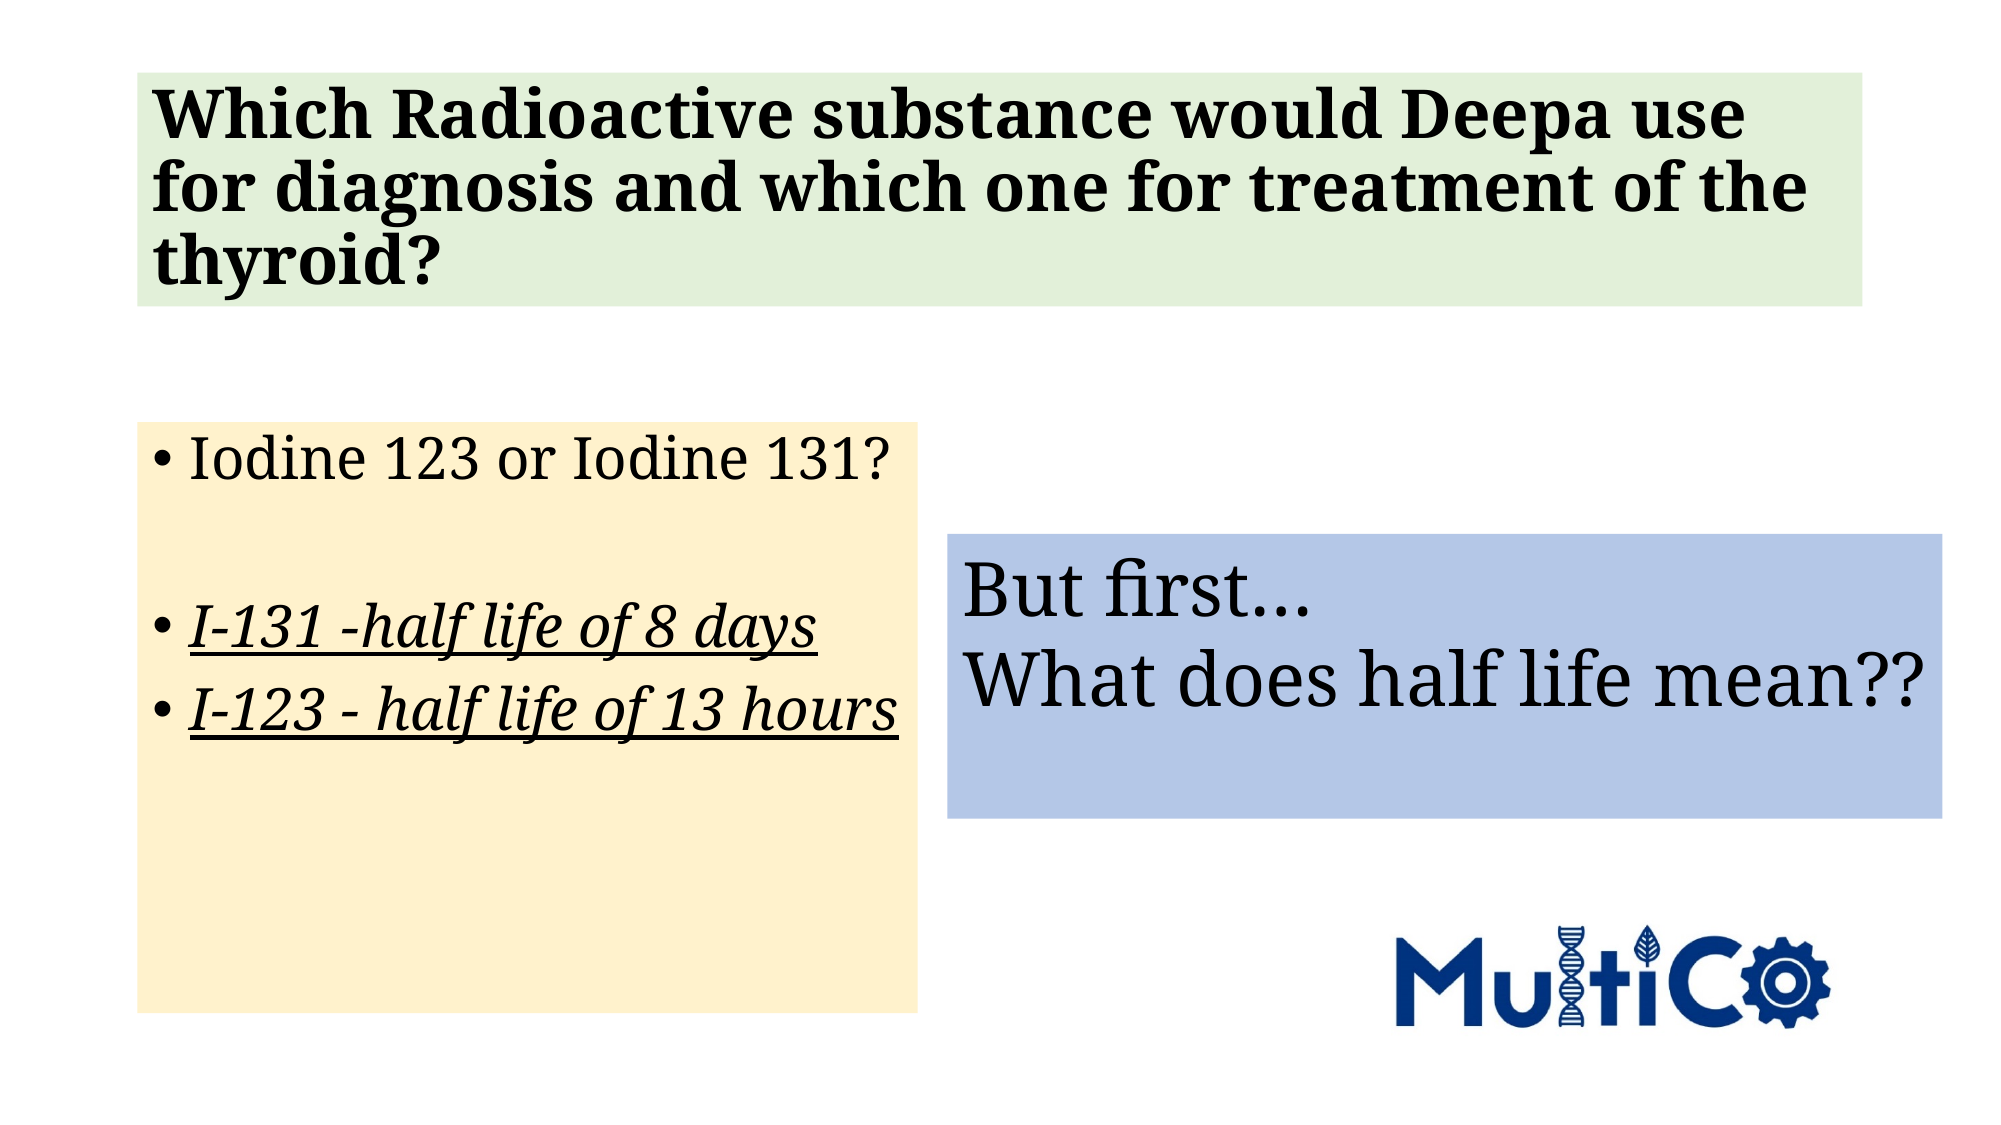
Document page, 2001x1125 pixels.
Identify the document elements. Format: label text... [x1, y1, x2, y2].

picture [1380, 903, 1847, 1050]
list Iodine 123 or Iodine 131? I-131 -half life of 8 days I-123 - half life of 13 hours [137, 422, 918, 1014]
title Which Radioactive substance would Deepa use for diagnosis and which one for treatment of the thyroid? [137, 72, 1863, 307]
text_box But first… What does half life mean?? [947, 533, 1943, 819]
